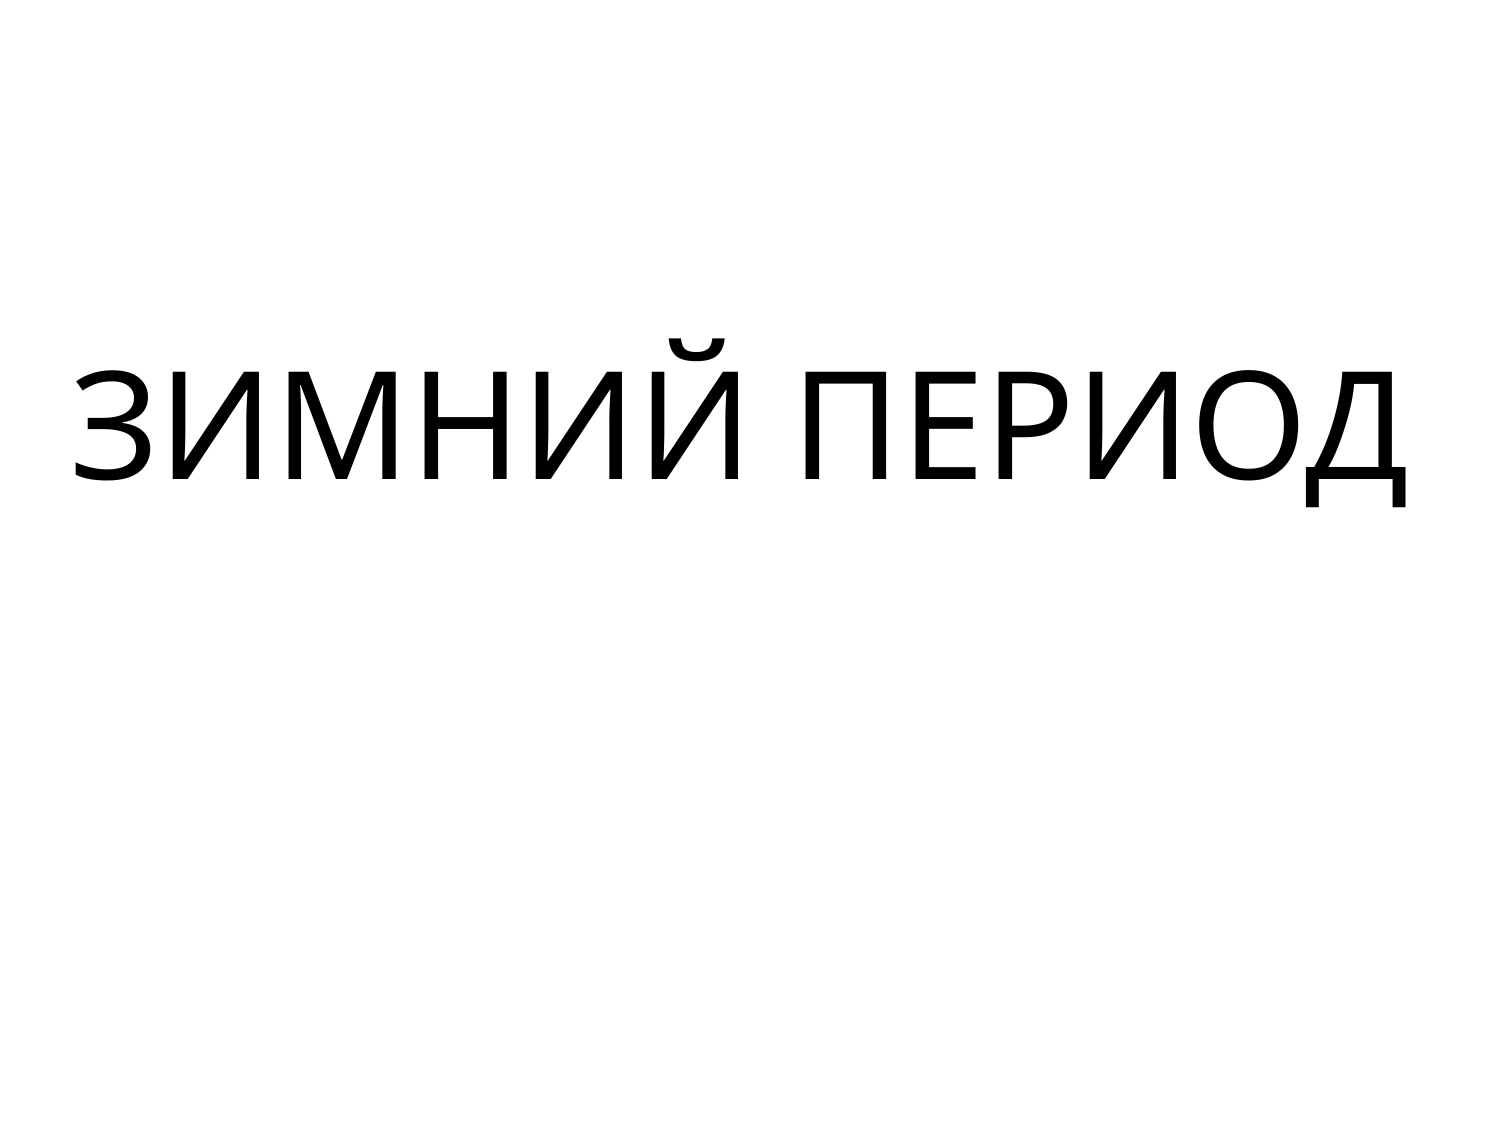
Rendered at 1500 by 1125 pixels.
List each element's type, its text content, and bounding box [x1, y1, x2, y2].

title ЗИМНИЙ ПЕРИОД [53, 231, 1427, 609]
